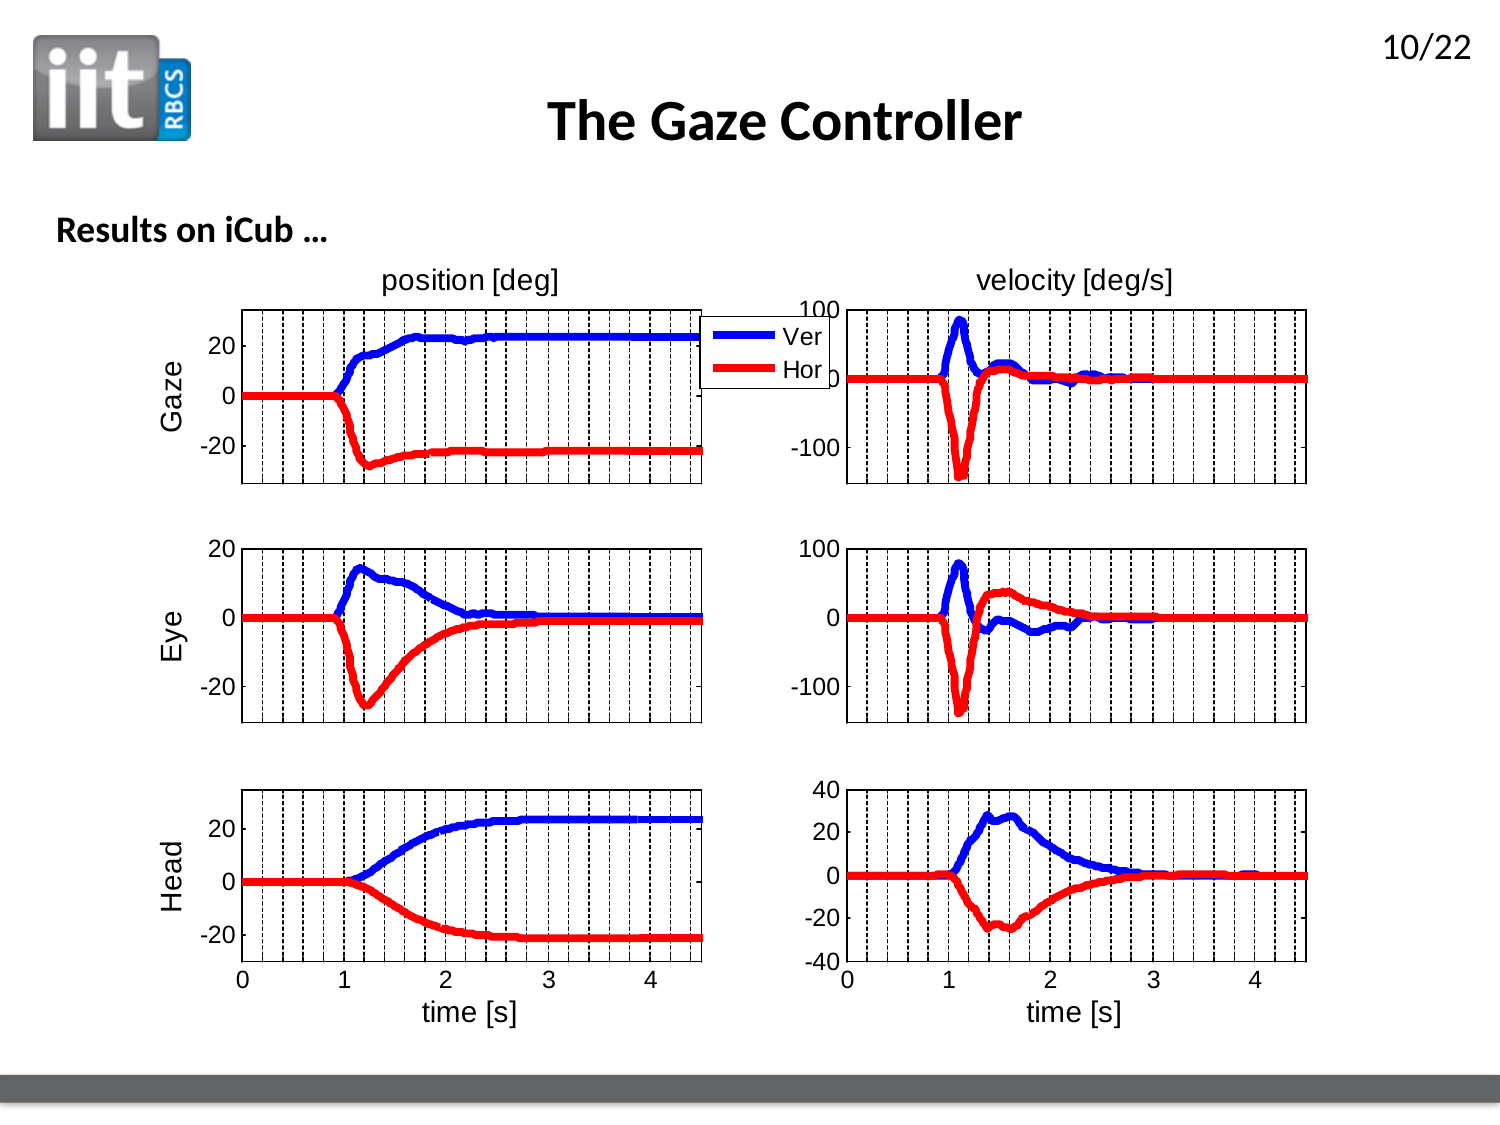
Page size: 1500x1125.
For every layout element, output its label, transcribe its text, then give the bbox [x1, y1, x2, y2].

text_box Results on iCub … [41, 197, 532, 258]
picture [63, 250, 1437, 1050]
text_box The Gaze Controller [253, 75, 1317, 160]
picture [33, 35, 191, 141]
slide_number 10/22 [1366, 14, 1500, 69]
